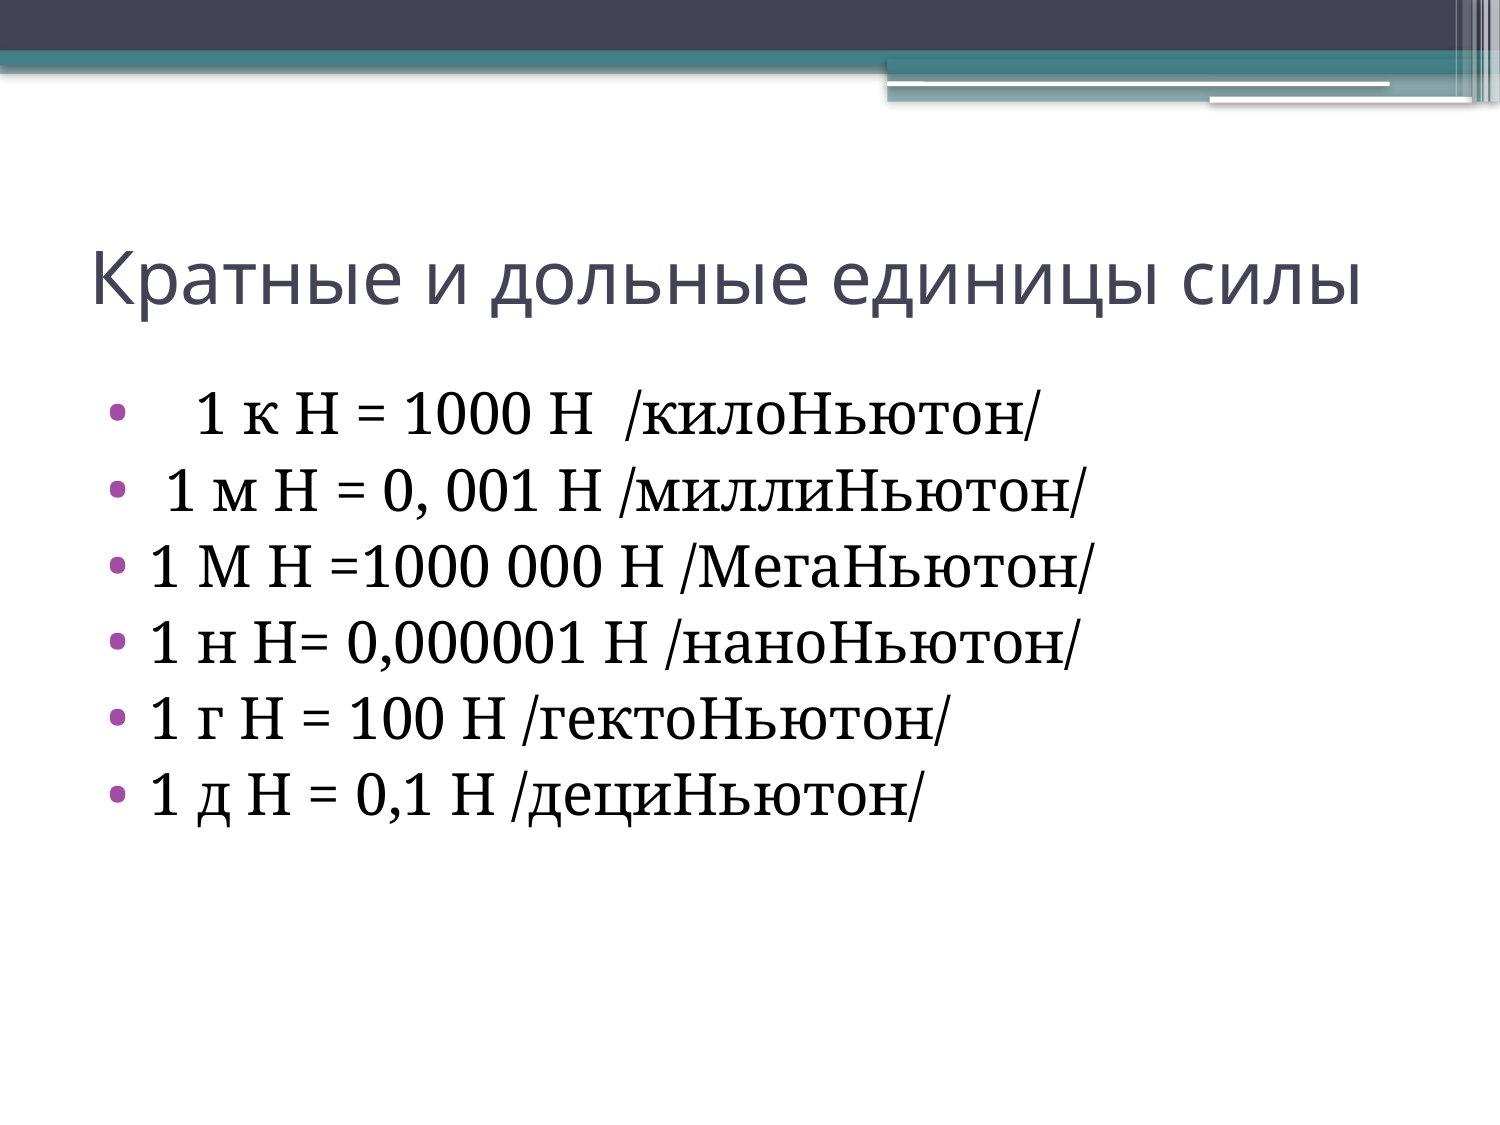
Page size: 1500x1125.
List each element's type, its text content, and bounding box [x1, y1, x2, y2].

title Кратные и дольные единицы силы [75, 187, 1425, 363]
list 1 к Н = 1000 Н /килоНьютон/ 1 м Н = 0, 001 Н /миллиНьютон/ 1 М Н =1000 000 Н /МегаНьютон/ 1 н Н= 0,000001 Н /наноНьютон/ 1 г Н = 100 Н /гектоНьютон/ 1 д Н = 0,1 Н /дециНьютон/ [75, 368, 1425, 1079]
